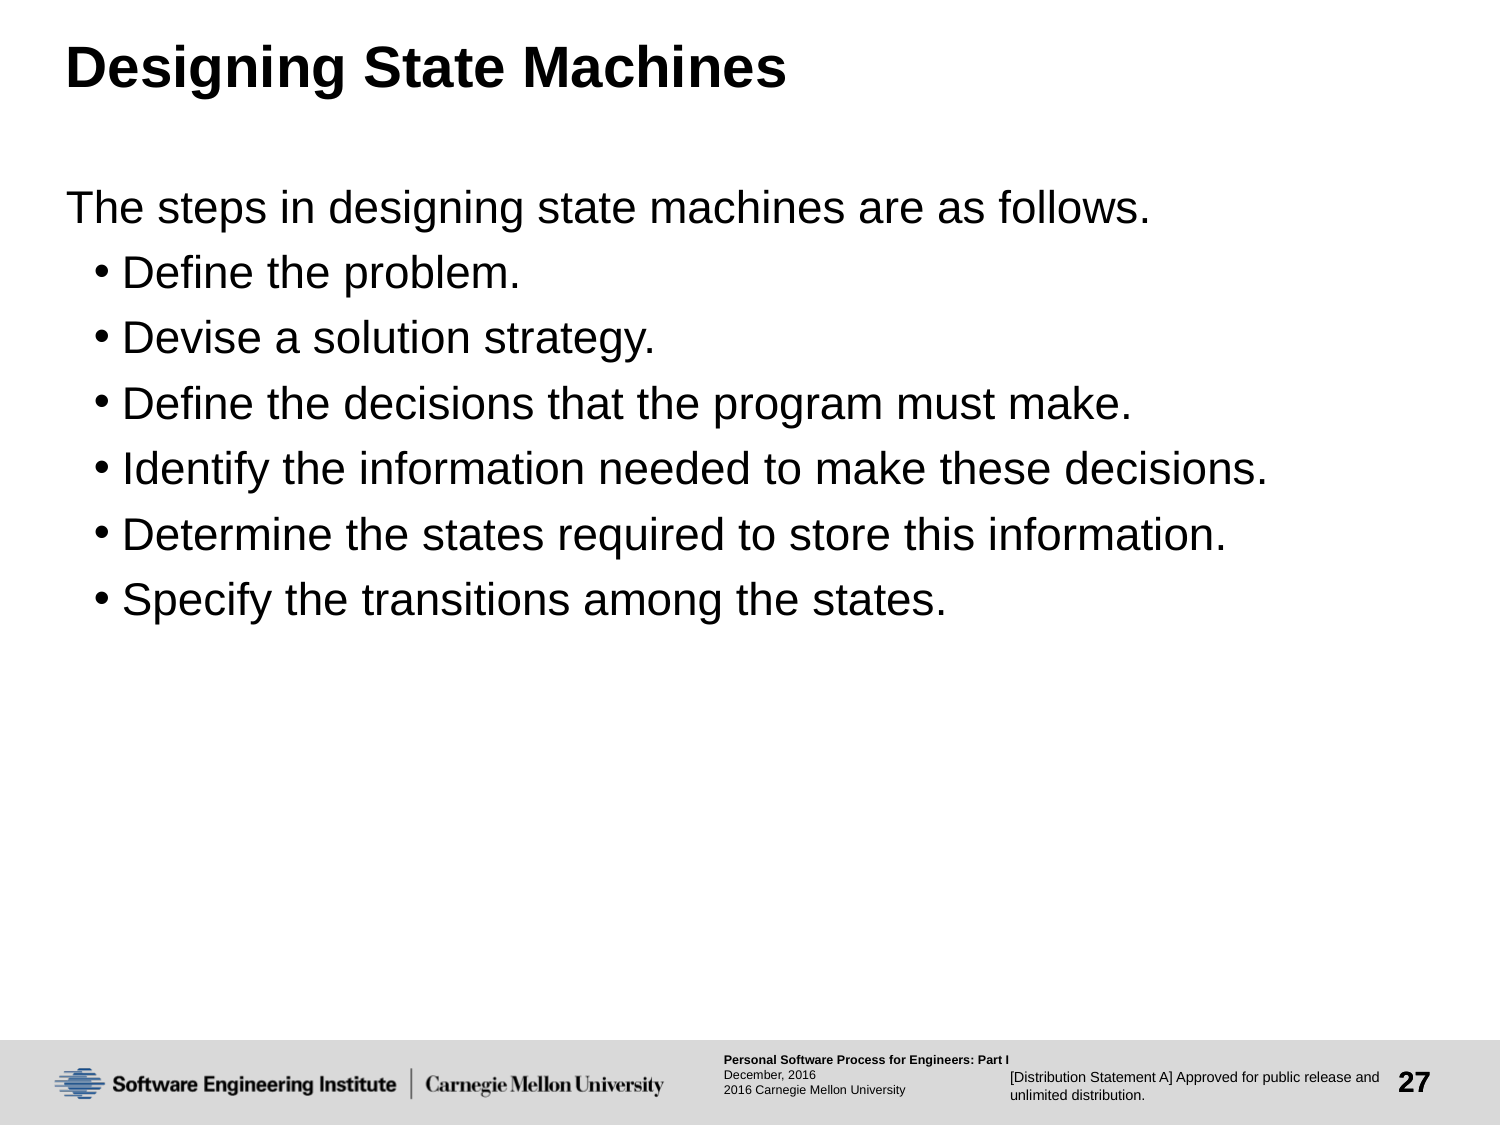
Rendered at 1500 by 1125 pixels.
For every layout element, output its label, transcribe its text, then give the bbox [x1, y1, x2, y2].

picture [46, 1061, 673, 1104]
title Designing State Machines [65, 37, 1313, 148]
list The steps in designing state machines are as follows. Define the problem. Devise a solution strategy. Define the decisions that the program must make. Identify the information needed to make these decisions. Determine the states required to store this information. Specify the transitions among the states. [65, 177, 1431, 1000]
